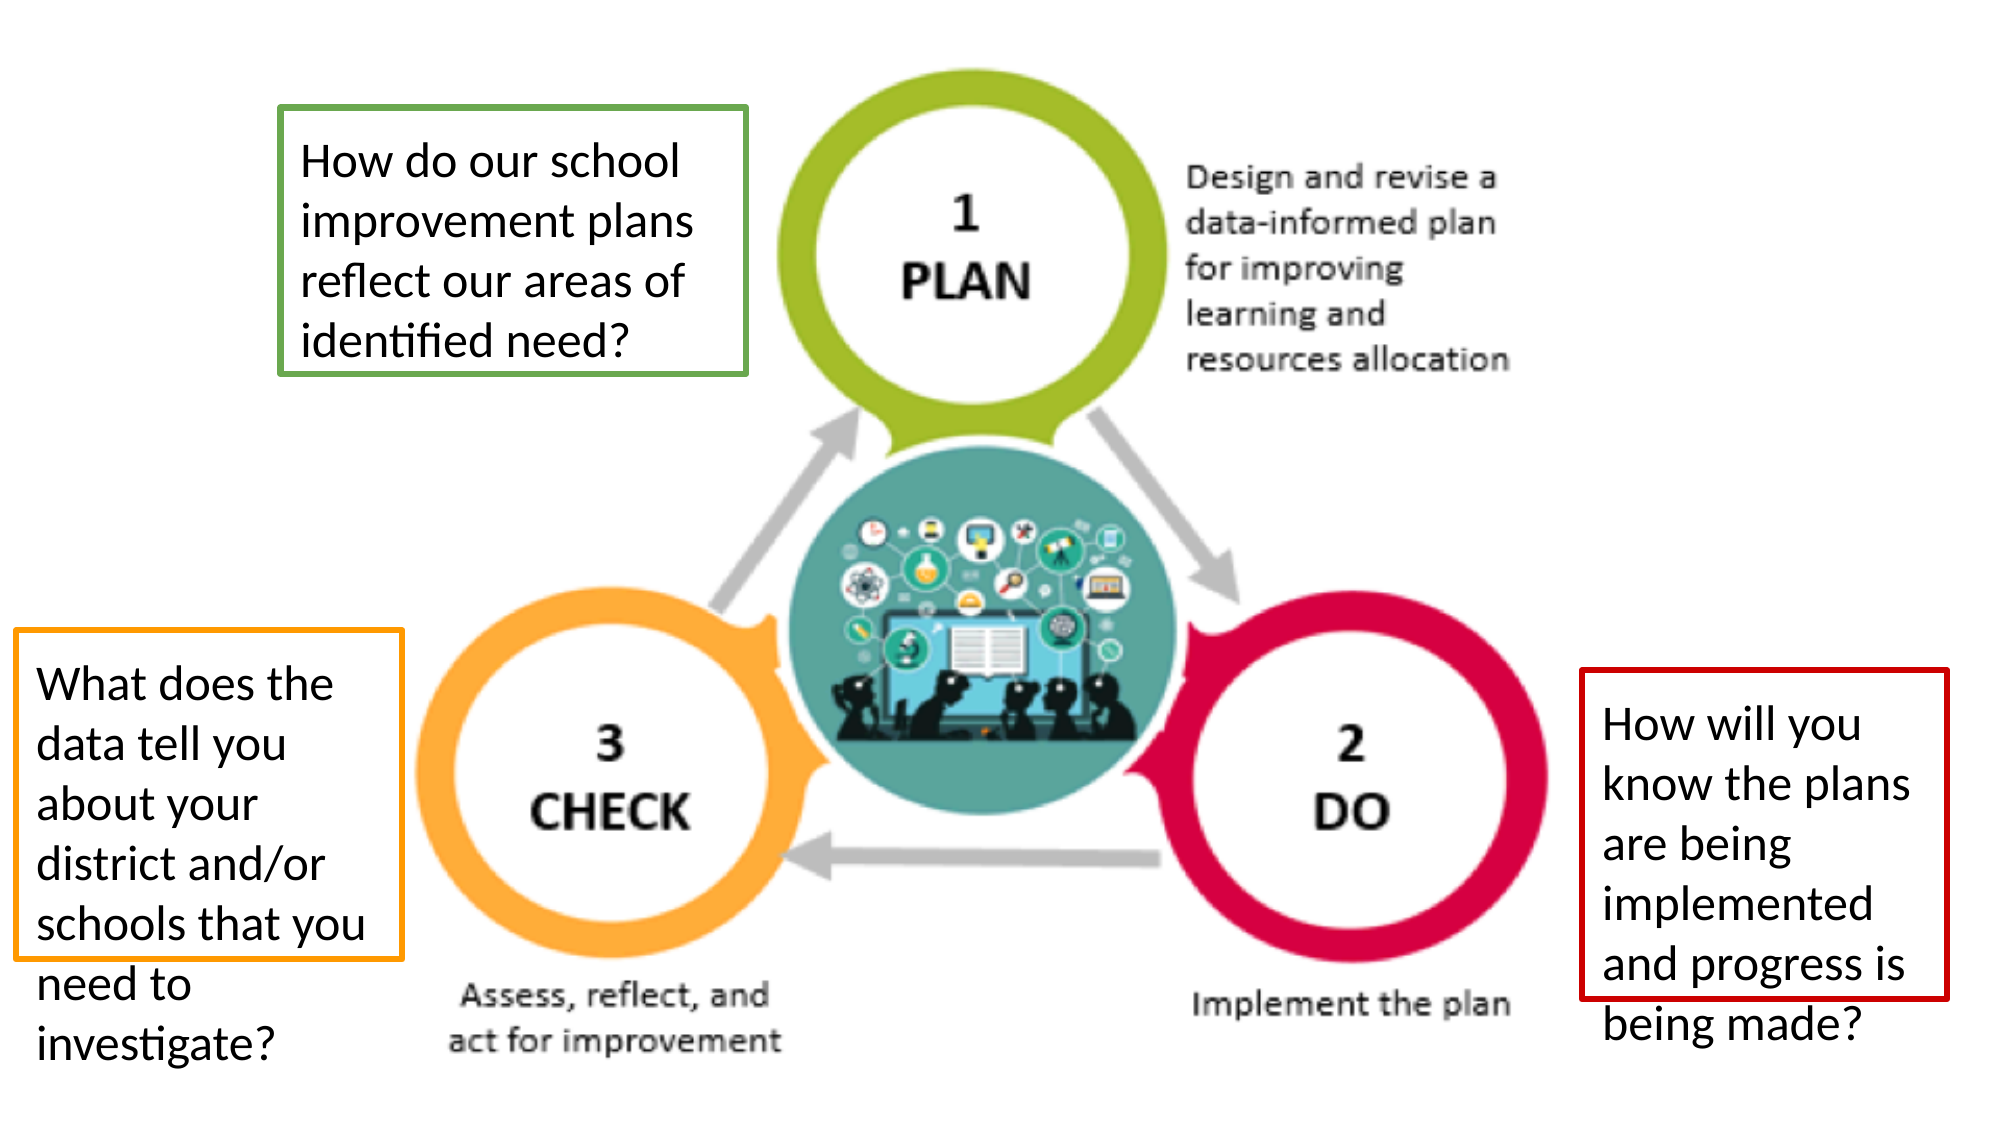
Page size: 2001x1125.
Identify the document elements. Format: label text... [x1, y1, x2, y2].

text_box How do our school improvement plans reflect our areas of identified need? [280, 107, 373, 374]
text_box How will you know the plans are being implemented and progress is being made? [1583, 670, 1947, 1000]
picture [373, 49, 1583, 1104]
text_box What does the data tell you about your district and/or schools that you need to investigate? [16, 630, 373, 960]
